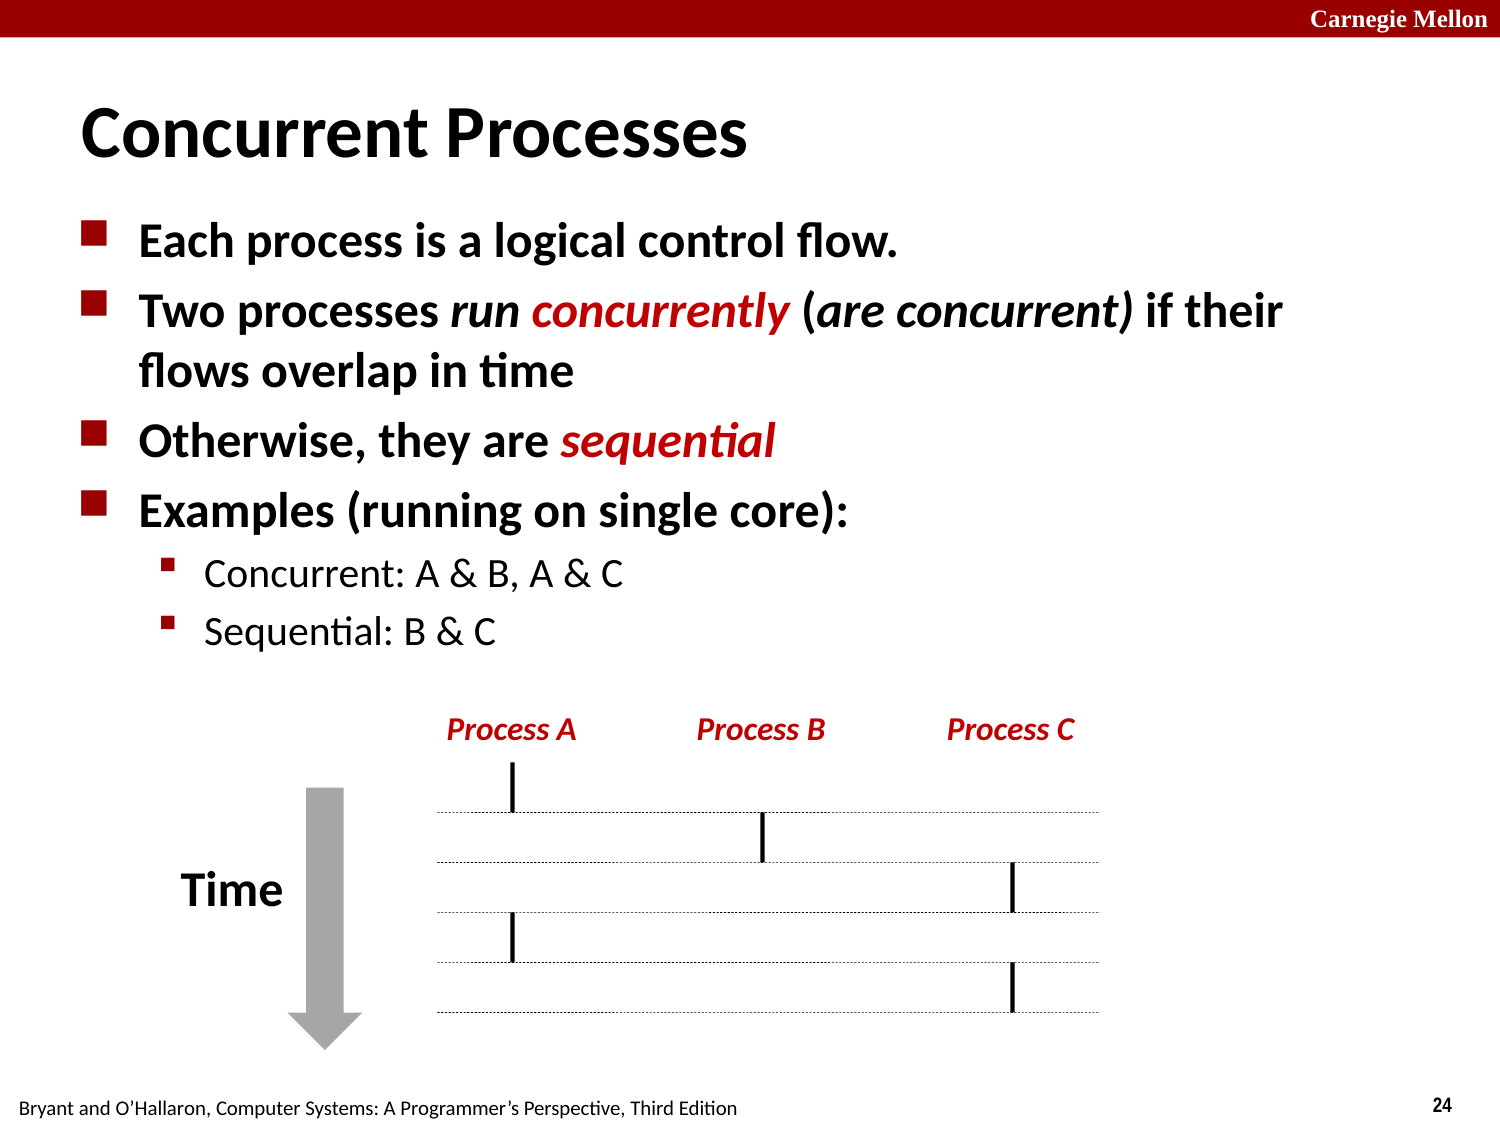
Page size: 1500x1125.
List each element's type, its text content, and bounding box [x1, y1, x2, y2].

text_box [287, 787, 363, 1051]
text_box Process B [681, 699, 841, 755]
text_box Time [165, 849, 300, 924]
text_box Process C [932, 699, 1090, 755]
text_box Process A [431, 699, 593, 755]
list Each process is a logical control flow. Two processes run concurrently (are concurrent) if their flows overlap in time Otherwise, they are sequential Examples (running on single core): Concurrent: A & B, A & C Sequential: B & C [66, 199, 1363, 626]
title Concurrent Processes [66, 80, 1063, 176]
